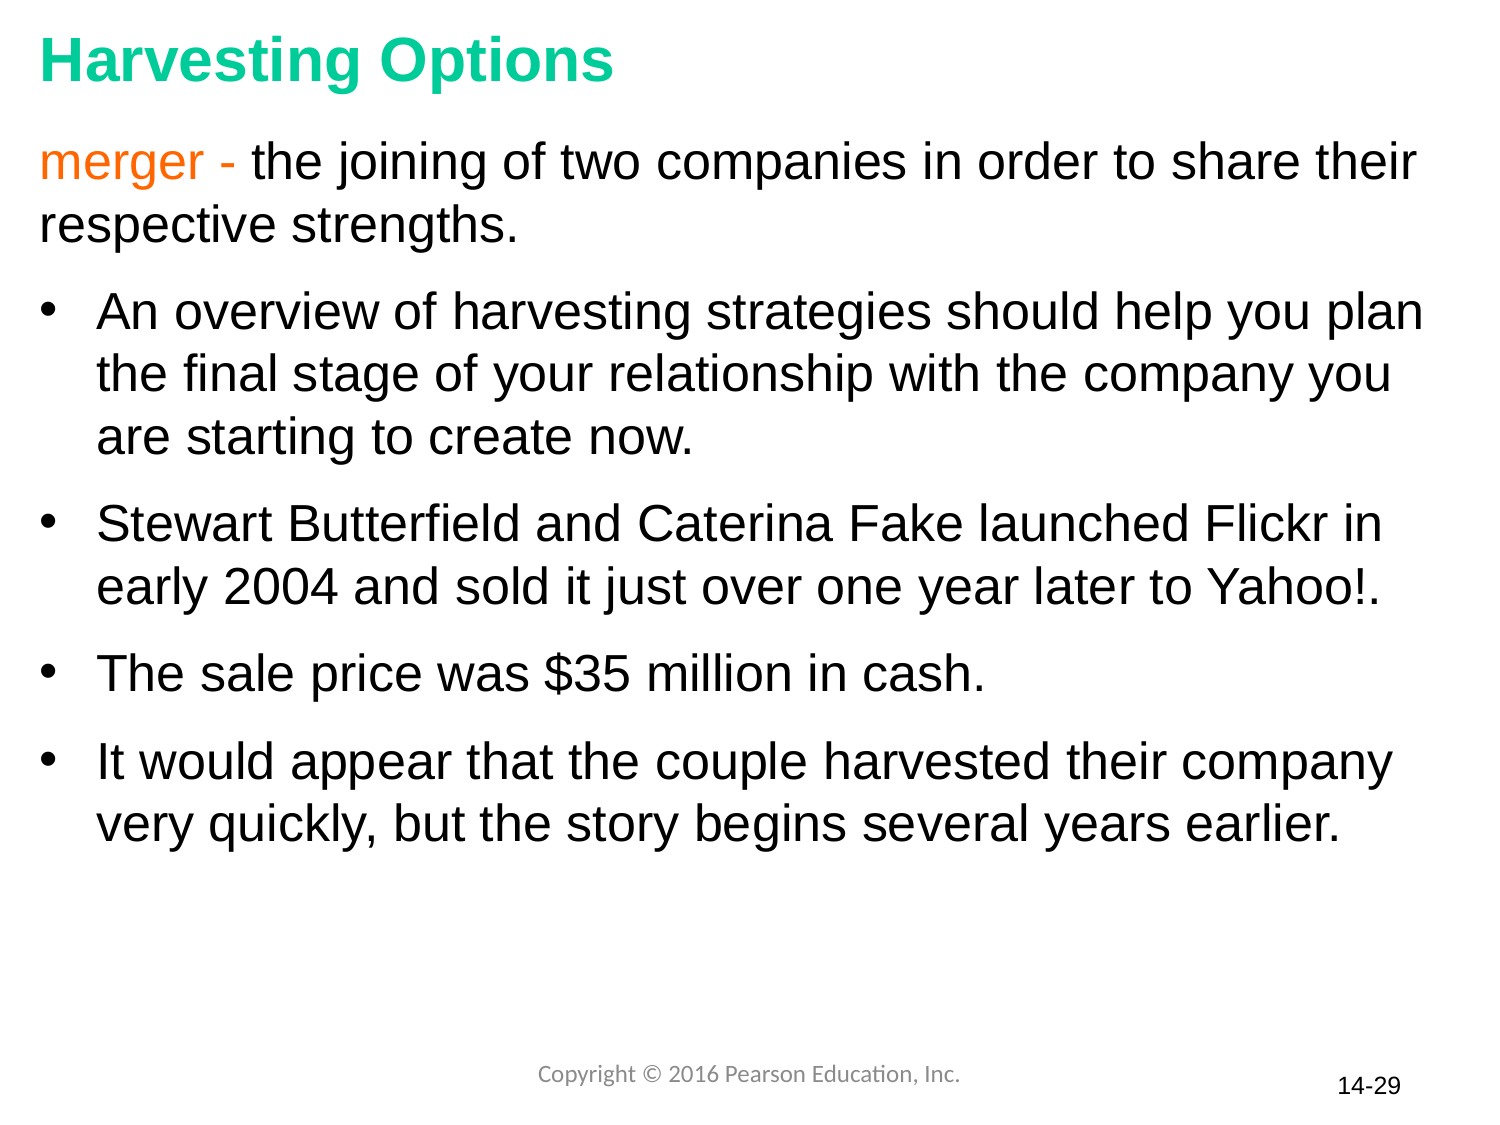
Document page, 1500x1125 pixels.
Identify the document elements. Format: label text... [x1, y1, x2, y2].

title Harvesting Options [24, 0, 1375, 120]
footer Copyright © 2016 Pearson Education, Inc. [512, 1042, 988, 1103]
list merger - the joining of two companies in order to share their respective strengths. An overview of harvesting strategies should help you plan the final stage of your relationship with the company you are starting to create now. Stewart Butterfield and Caterina Fake launched Flickr in early 2004 and sold it just over one year later to Yahoo!. The sale price was $35 million in cash. It would appear that the couple harvested their company very quickly, but the story begins several years earlier. [24, 120, 1488, 938]
